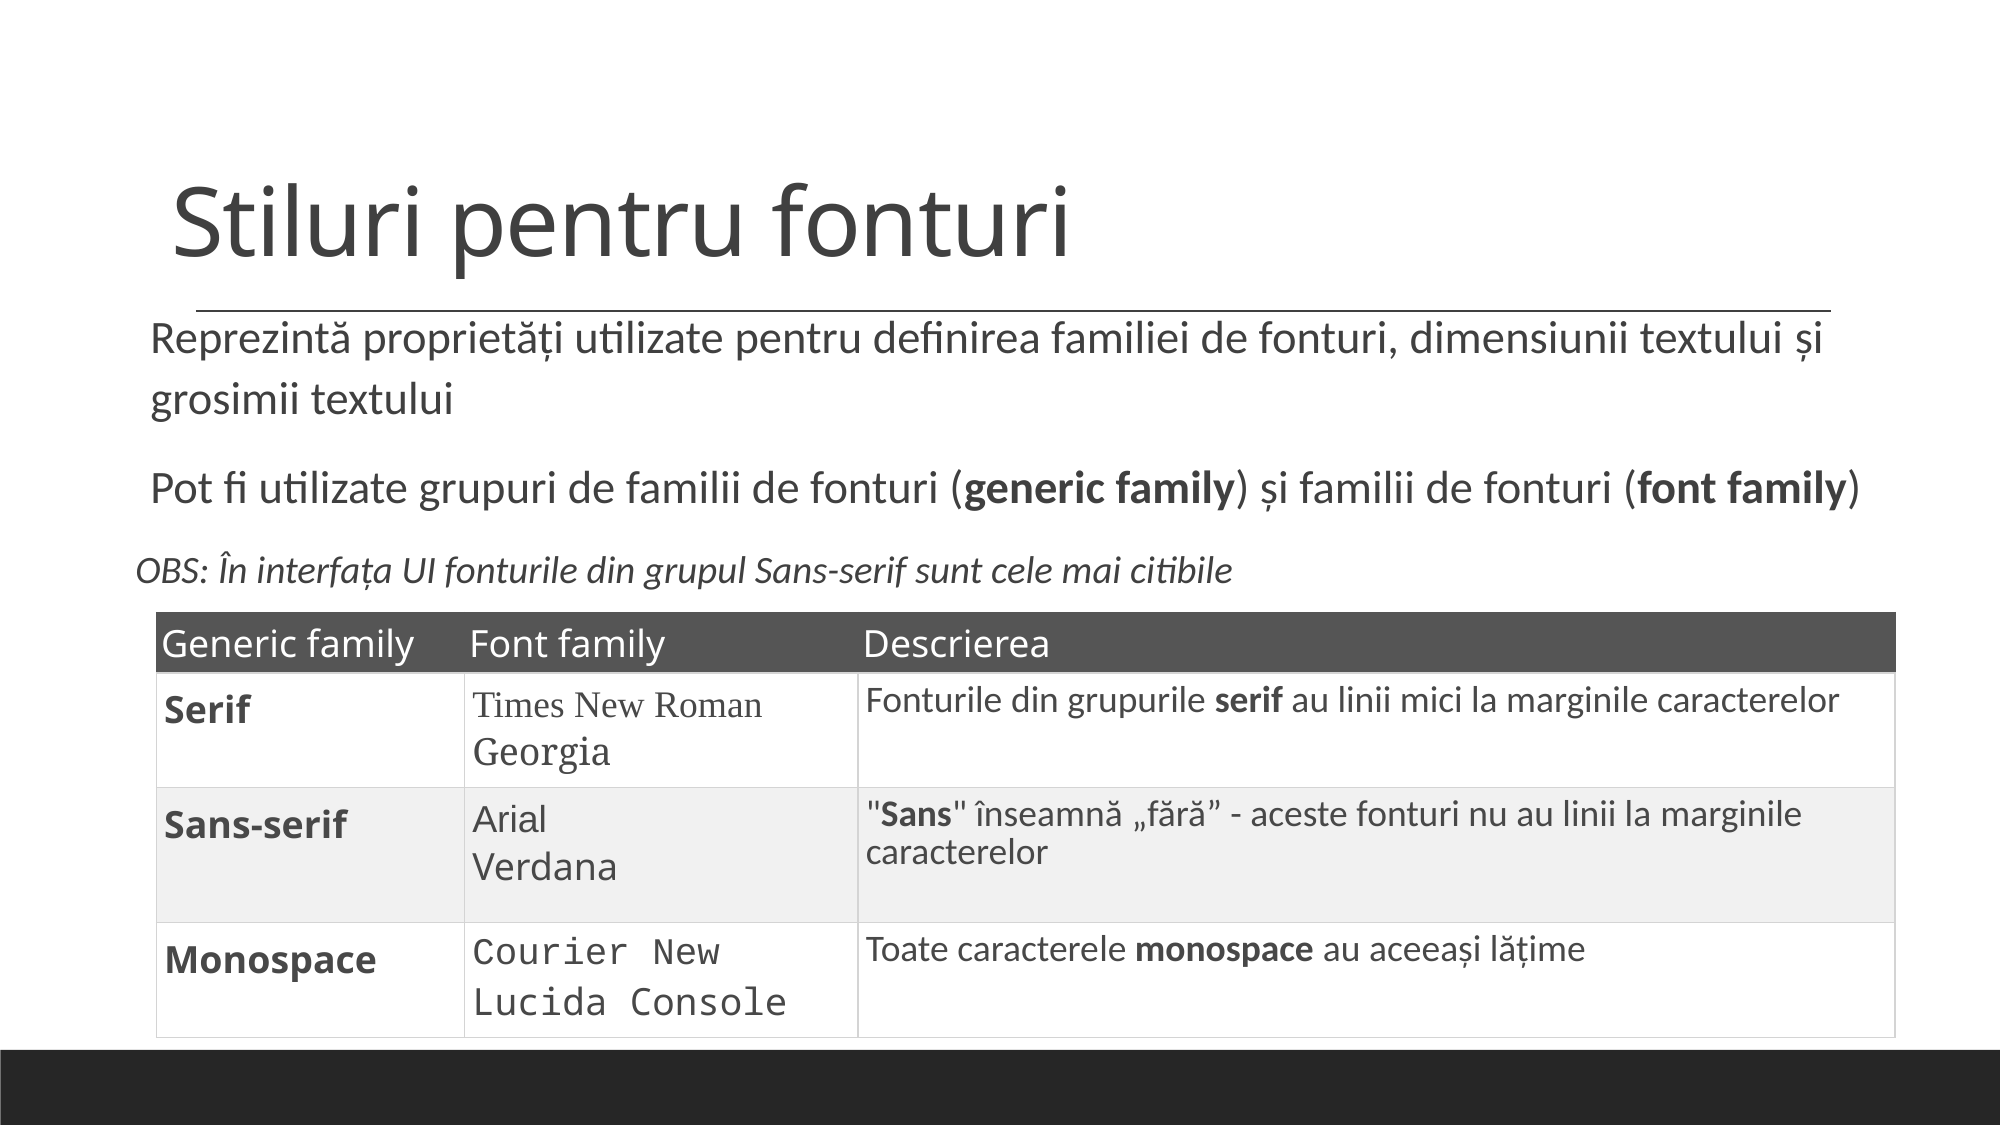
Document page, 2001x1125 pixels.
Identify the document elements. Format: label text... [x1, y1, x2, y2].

table_cell Toate caracterele monospace au aceeași lățime [859, 923, 1894, 1037]
table_cell Sans-serif [157, 788, 464, 922]
table_cell Times New Roman Georgia [465, 674, 857, 787]
table_header Generic family [157, 613, 464, 672]
table_header Descrierea [859, 613, 1894, 672]
table_cell Courier New Lucida Console [465, 923, 857, 1037]
title Stiluri pentru fonturi [156, 47, 1830, 285]
table_header Font family [465, 613, 857, 672]
list Reprezintă proprietăţi utilizate pentru definirea familiei de fonturi, dimensiunii textului şi grosimii textului Pot fi utilizate grupuri de familii de fonturi (generic family) şi familii de fonturi (font family) OBS: În interfaţa UI fonturile din grupul Sans-serif sunt cele mai citibile [135, 294, 1896, 640]
table_cell "Sans" înseamnă „fără” - aceste fonturi nu au linii la marginile caracterelor [859, 788, 1894, 922]
table_cell Serif [157, 674, 464, 787]
table_cell Fonturile din grupurile serif au linii mici la marginilе caracterelor [859, 674, 1894, 787]
table_cell Arial Verdana [465, 788, 857, 922]
table_cell Monospace [157, 923, 464, 1037]
